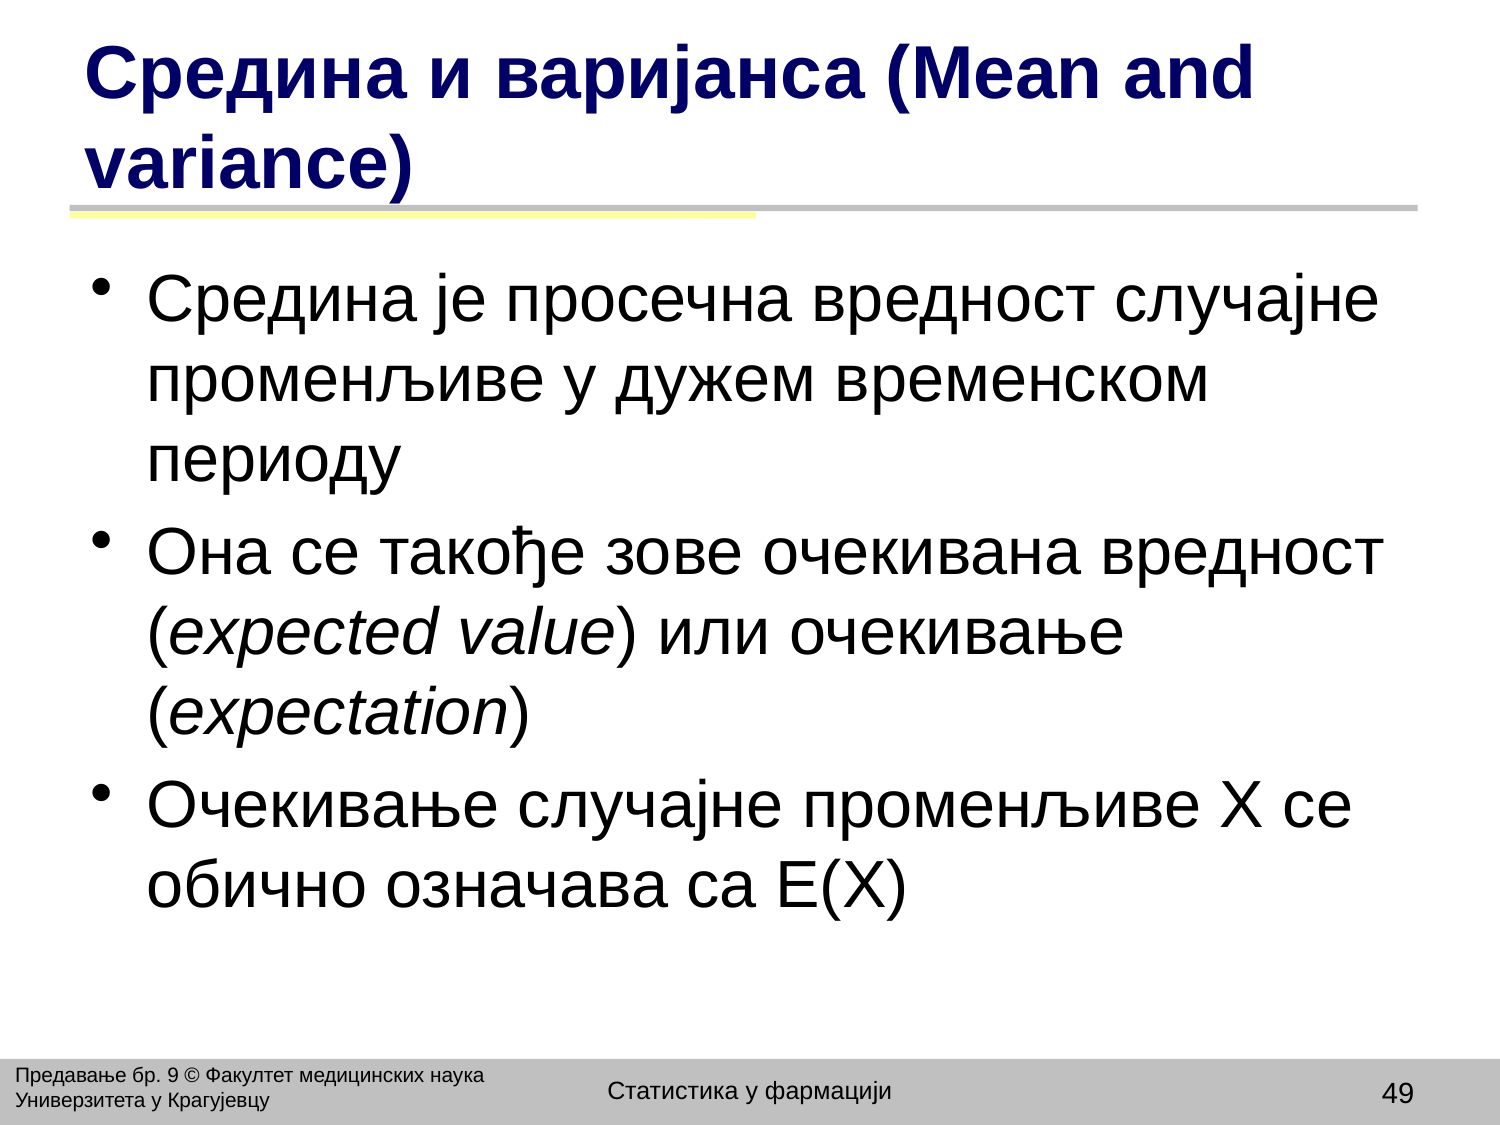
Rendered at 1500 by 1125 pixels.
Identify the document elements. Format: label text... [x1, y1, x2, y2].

slide_number 49 [1079, 1066, 1430, 1125]
title Средина и варијанса (Мean and variance) [69, 19, 1426, 208]
slide_number Предавање бр. 9 © Факултет медицинских наука Универзитета у Крагујевцу [0, 1053, 609, 1108]
list Средина је просечна вредност случајне променљиве у дужем временском периоду Она се такође зове очекивана вредност (expected value) или очекивање (expectation) Очекивање случајне променљиве X се обично означава са Е(X) [74, 246, 1426, 1023]
footer Статистика у фармацији [512, 1066, 988, 1125]
